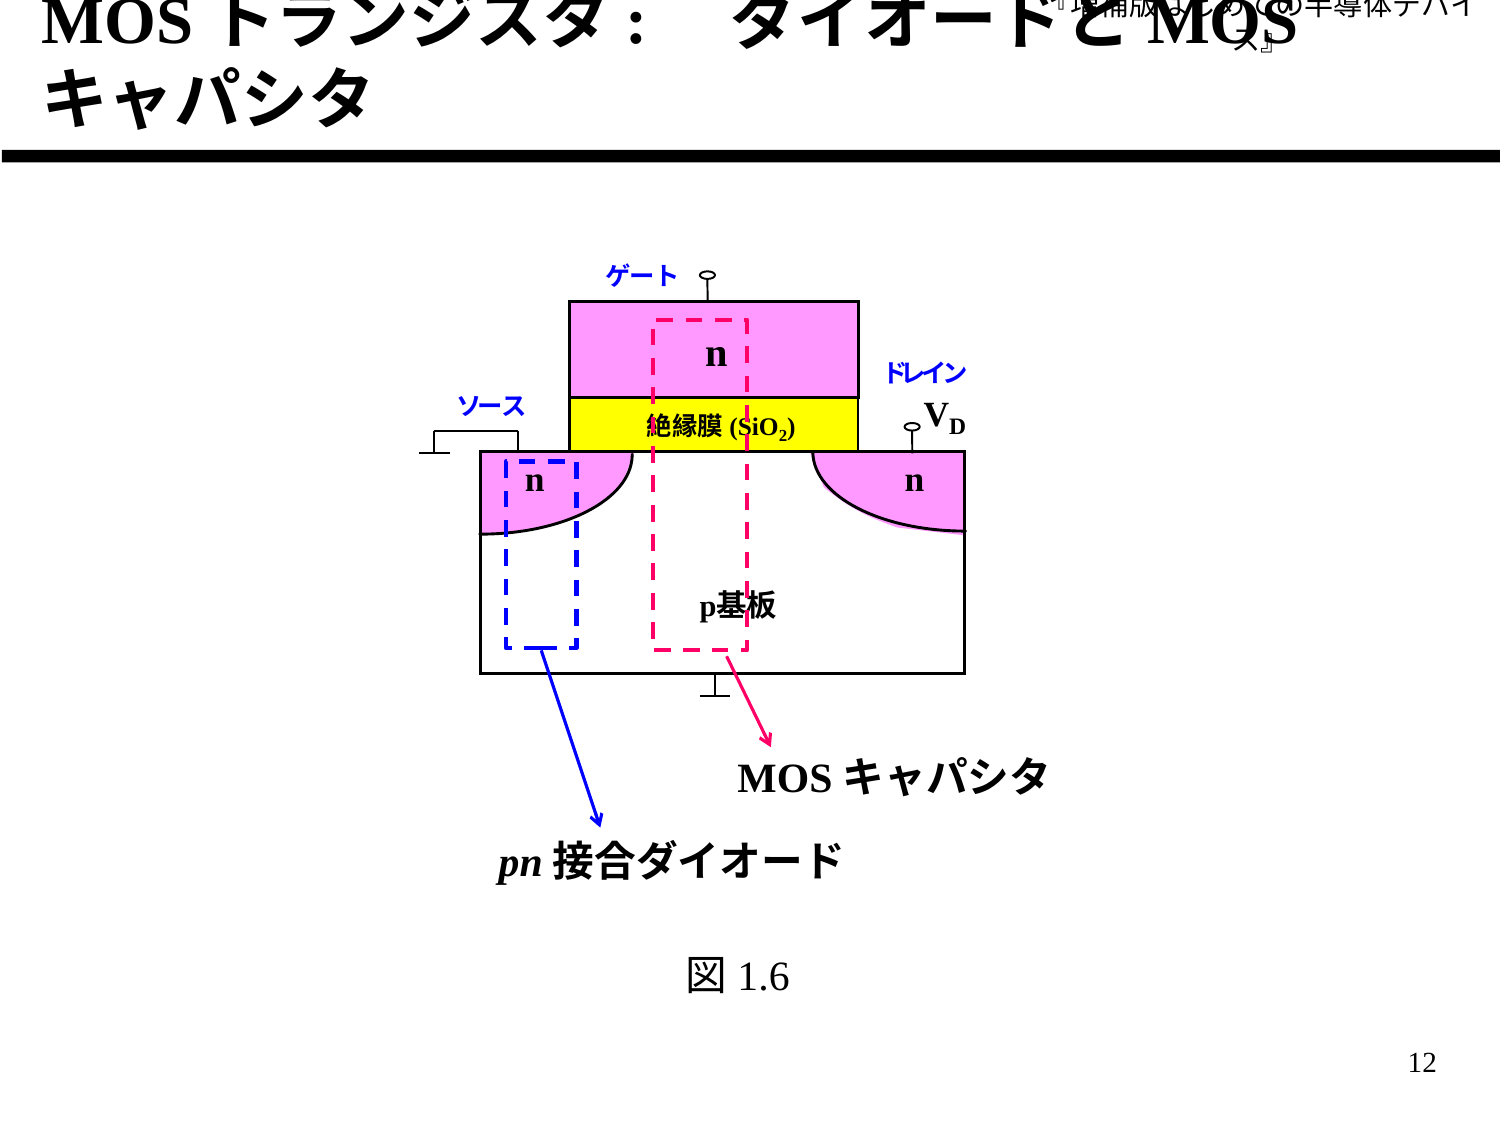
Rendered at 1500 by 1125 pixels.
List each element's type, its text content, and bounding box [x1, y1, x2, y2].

slide_number 12 [1139, 1022, 1453, 1099]
text_box 図1.6 [671, 940, 805, 1006]
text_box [484, 461, 860, 894]
text_box MOSトランジスタ: ダイオードとMOSキャパシタ [41, 72, 1448, 138]
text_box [652, 319, 1052, 810]
picture [418, 251, 985, 719]
footer 『増補版はじめての半導体デバイス』 [1022, 0, 1498, 59]
